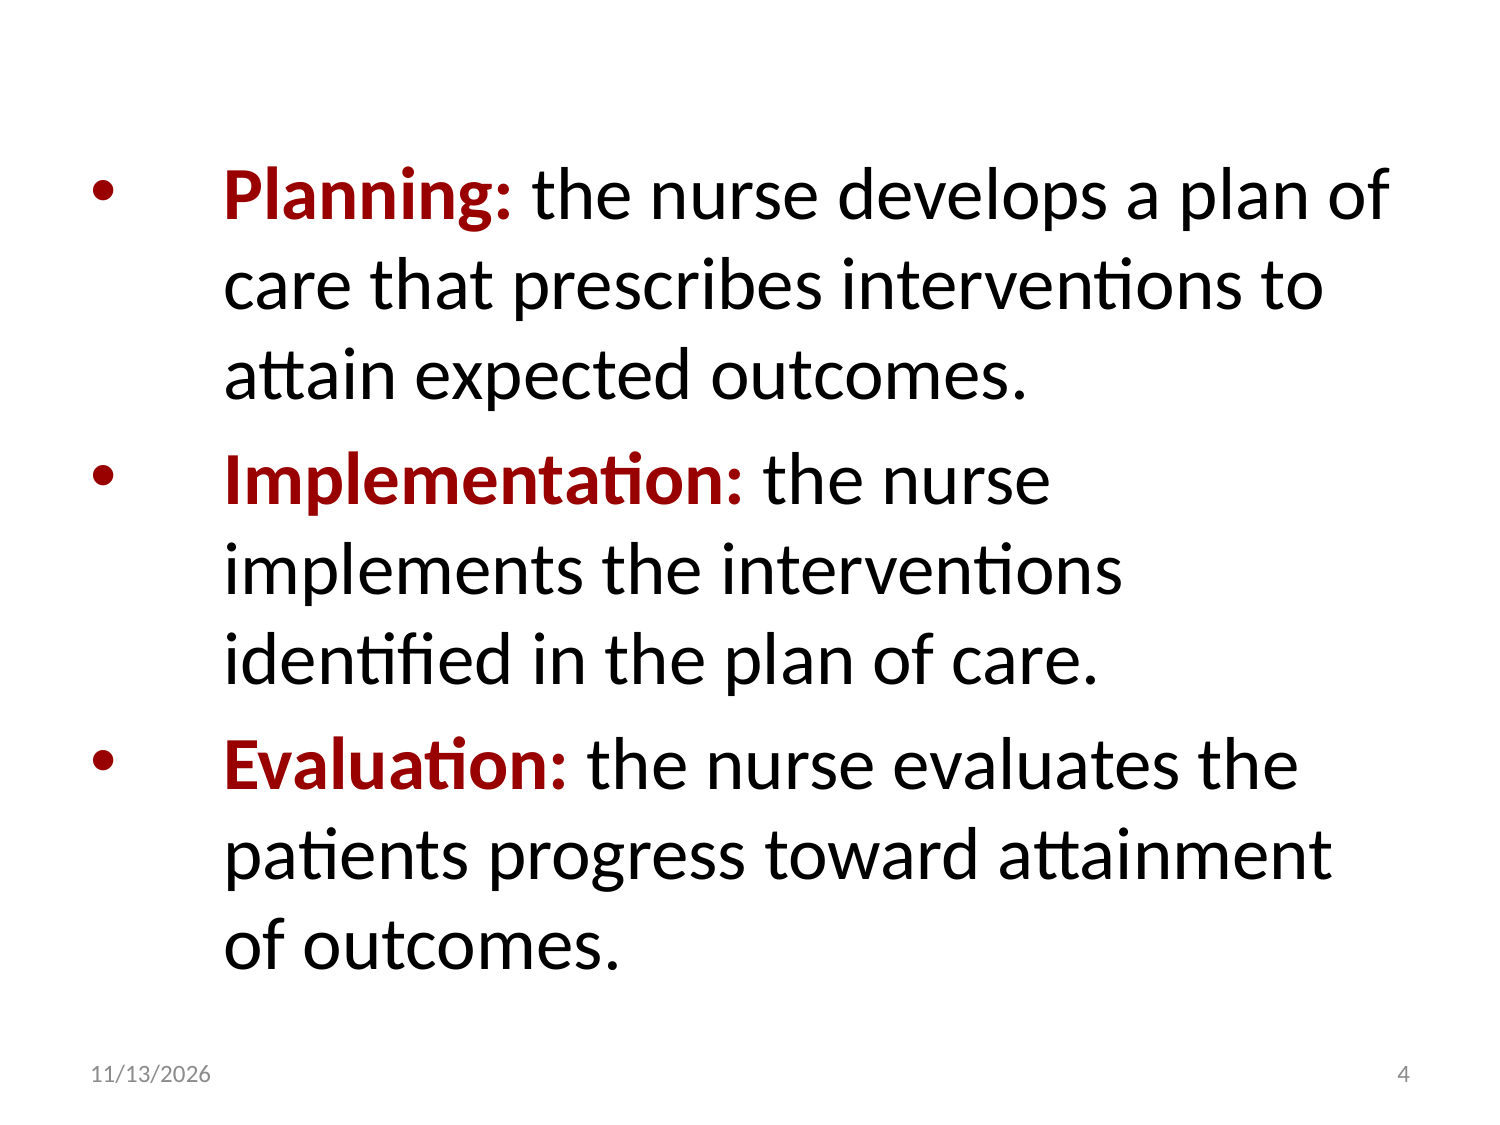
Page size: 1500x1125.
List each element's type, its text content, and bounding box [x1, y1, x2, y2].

slide_number 4 [1074, 1042, 1425, 1103]
list Planning: the nurse develops a plan of care that prescribes interventions to attain expected outcomes. Implementation: the nurse implements the interventions identified in the plan of care. Evaluation: the nurse evaluates the patients progress toward attainment of outcomes. [75, 137, 1425, 1059]
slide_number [75, 1042, 425, 1103]
